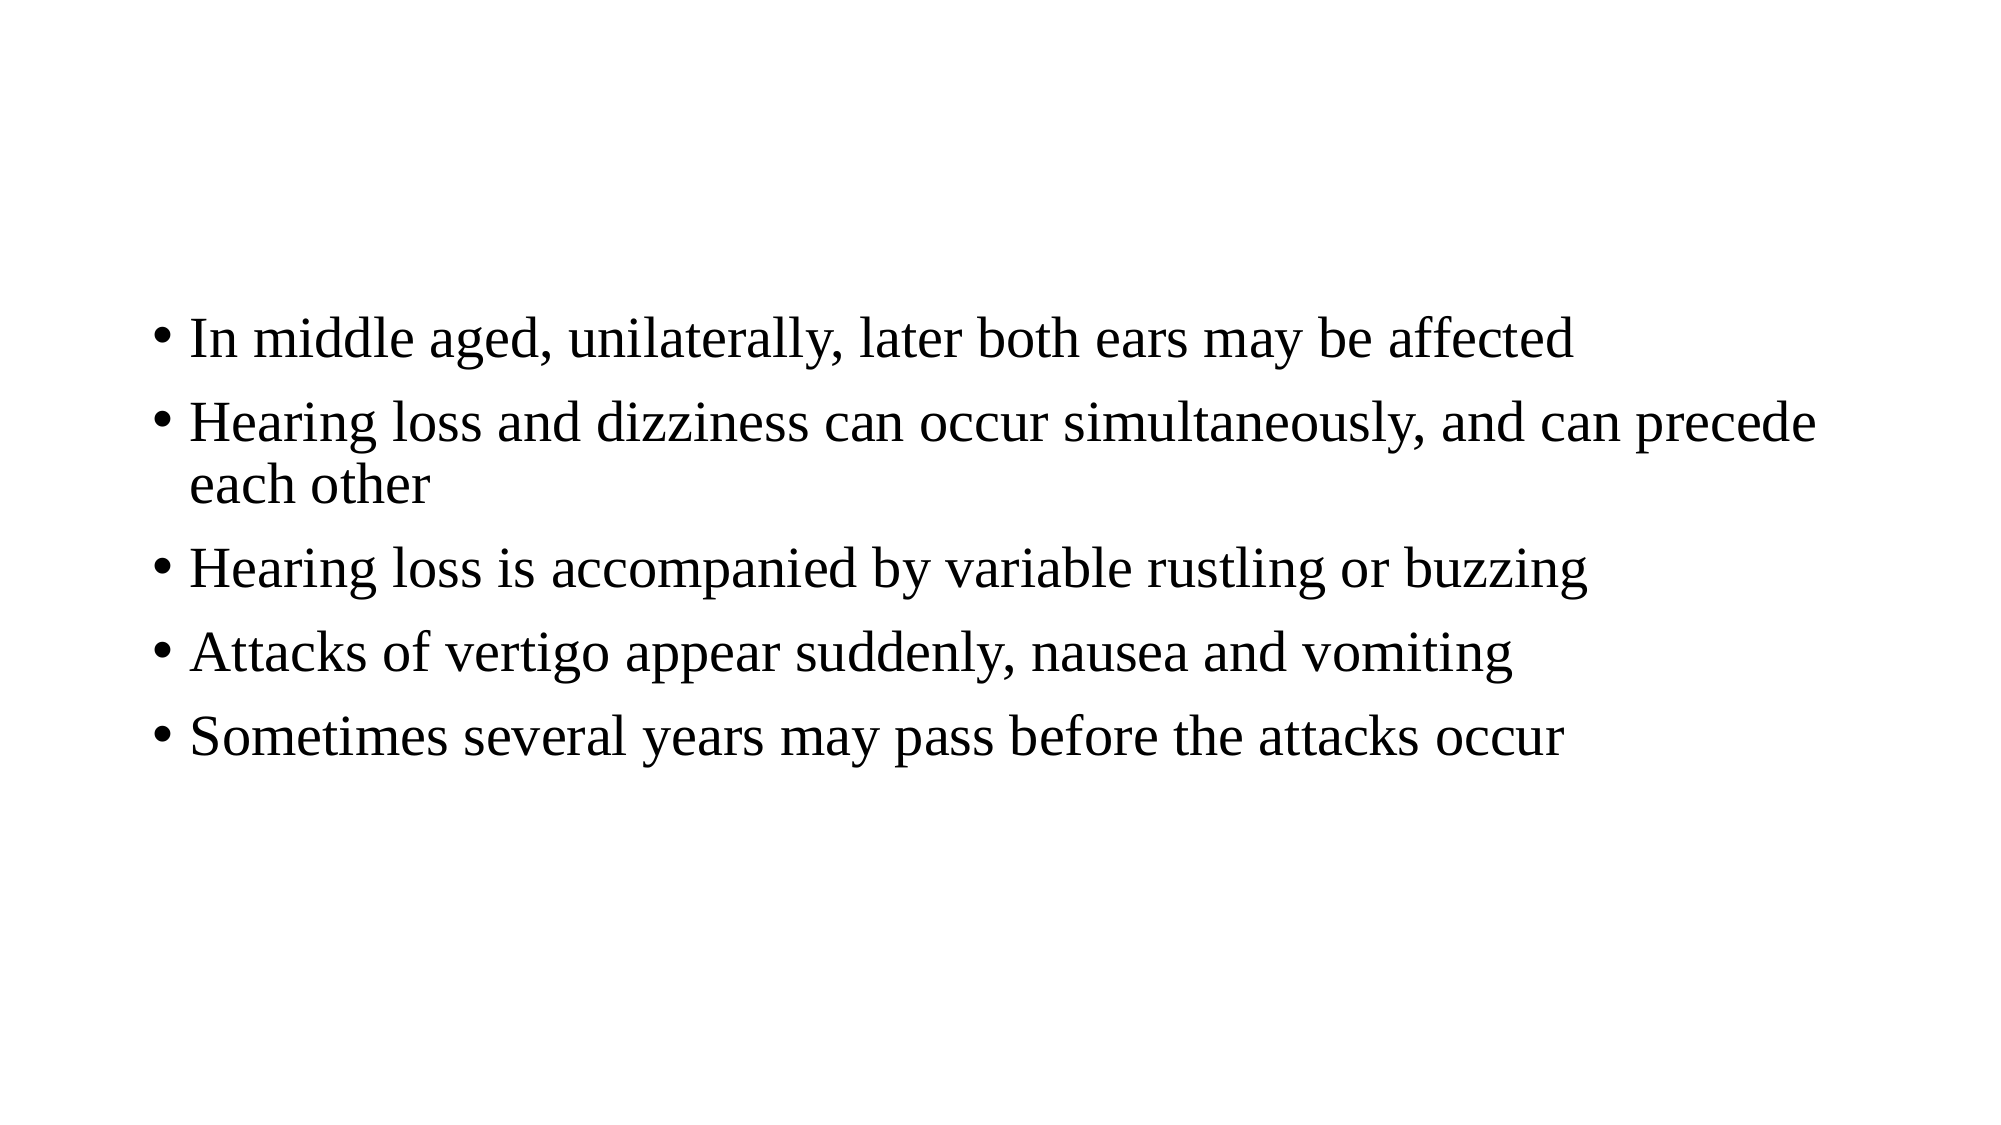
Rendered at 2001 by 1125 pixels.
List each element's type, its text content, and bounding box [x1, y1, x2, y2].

list In middle aged, unilaterally, later both ears may be affected Hearing loss and dizziness can occur simultaneously, and can precede each other Hearing loss is accompanied by variable rustling or buzzing Attacks of vertigo appear suddenly, nausea and vomiting Sometimes several years may pass before the attacks occur [137, 299, 1863, 1014]
